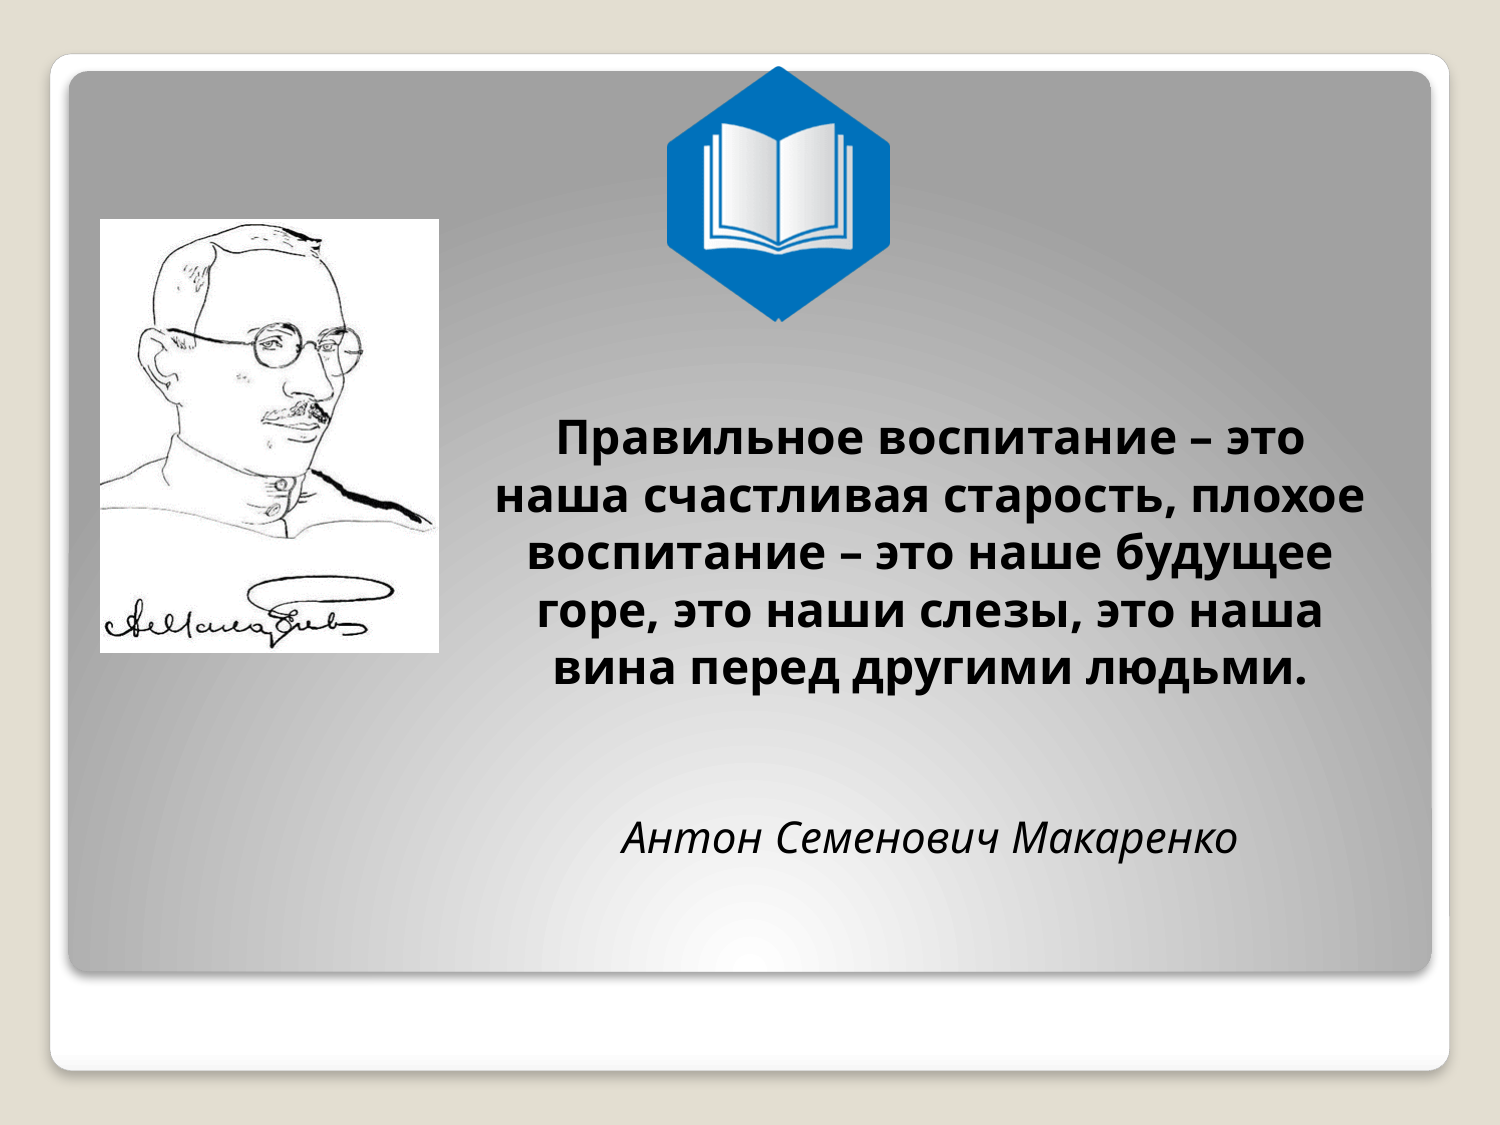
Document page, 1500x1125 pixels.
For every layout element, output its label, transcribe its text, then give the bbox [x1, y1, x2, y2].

picture [666, 66, 890, 322]
title Правильное воспитание – это наша счастливая старость, плохое воспитание – это наше будущее горе, это наши слезы, это наша вина перед другими людьми. Антон Семенович Макаренко [478, 361, 1384, 870]
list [100, 219, 439, 654]
